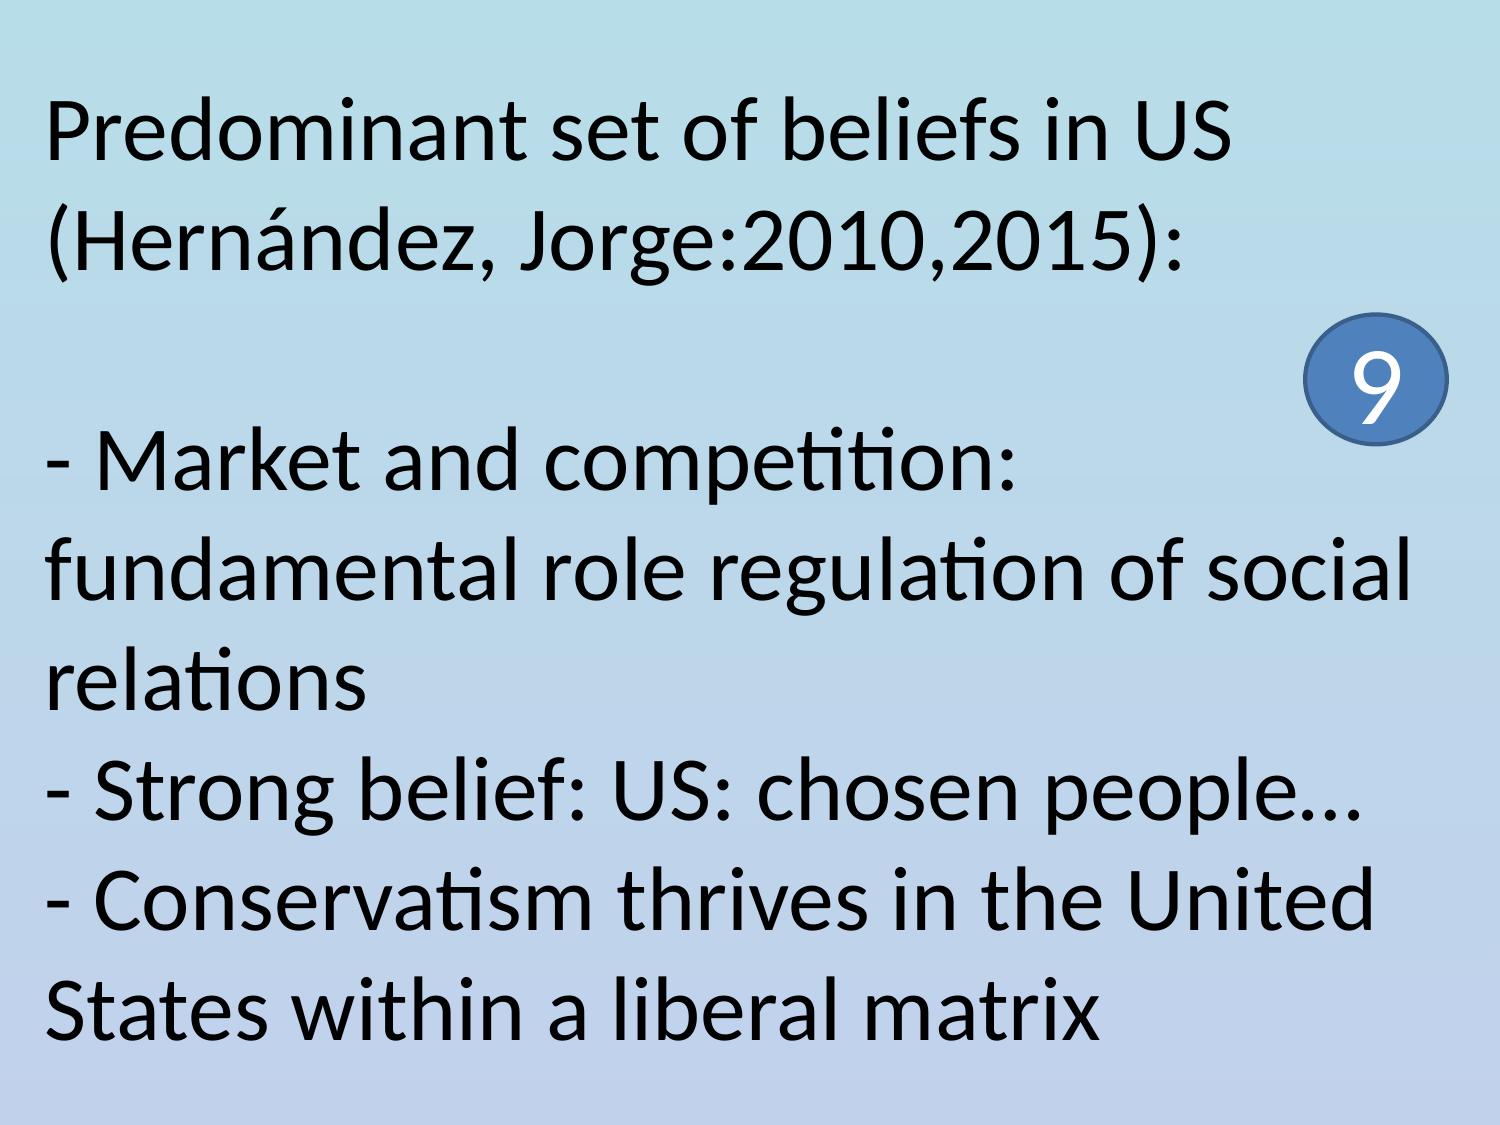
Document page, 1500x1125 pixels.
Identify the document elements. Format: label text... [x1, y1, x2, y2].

title Predominant set of beliefs in US (Hernández, Jorge:2010,2015): - Market and competition: fundamental role regulation of social relations - Strong belief: US: chosen people… - Conservatism thrives in the United States within a liberal matrix [29, 45, 1459, 1083]
text_box 9 [1303, 312, 1449, 447]
